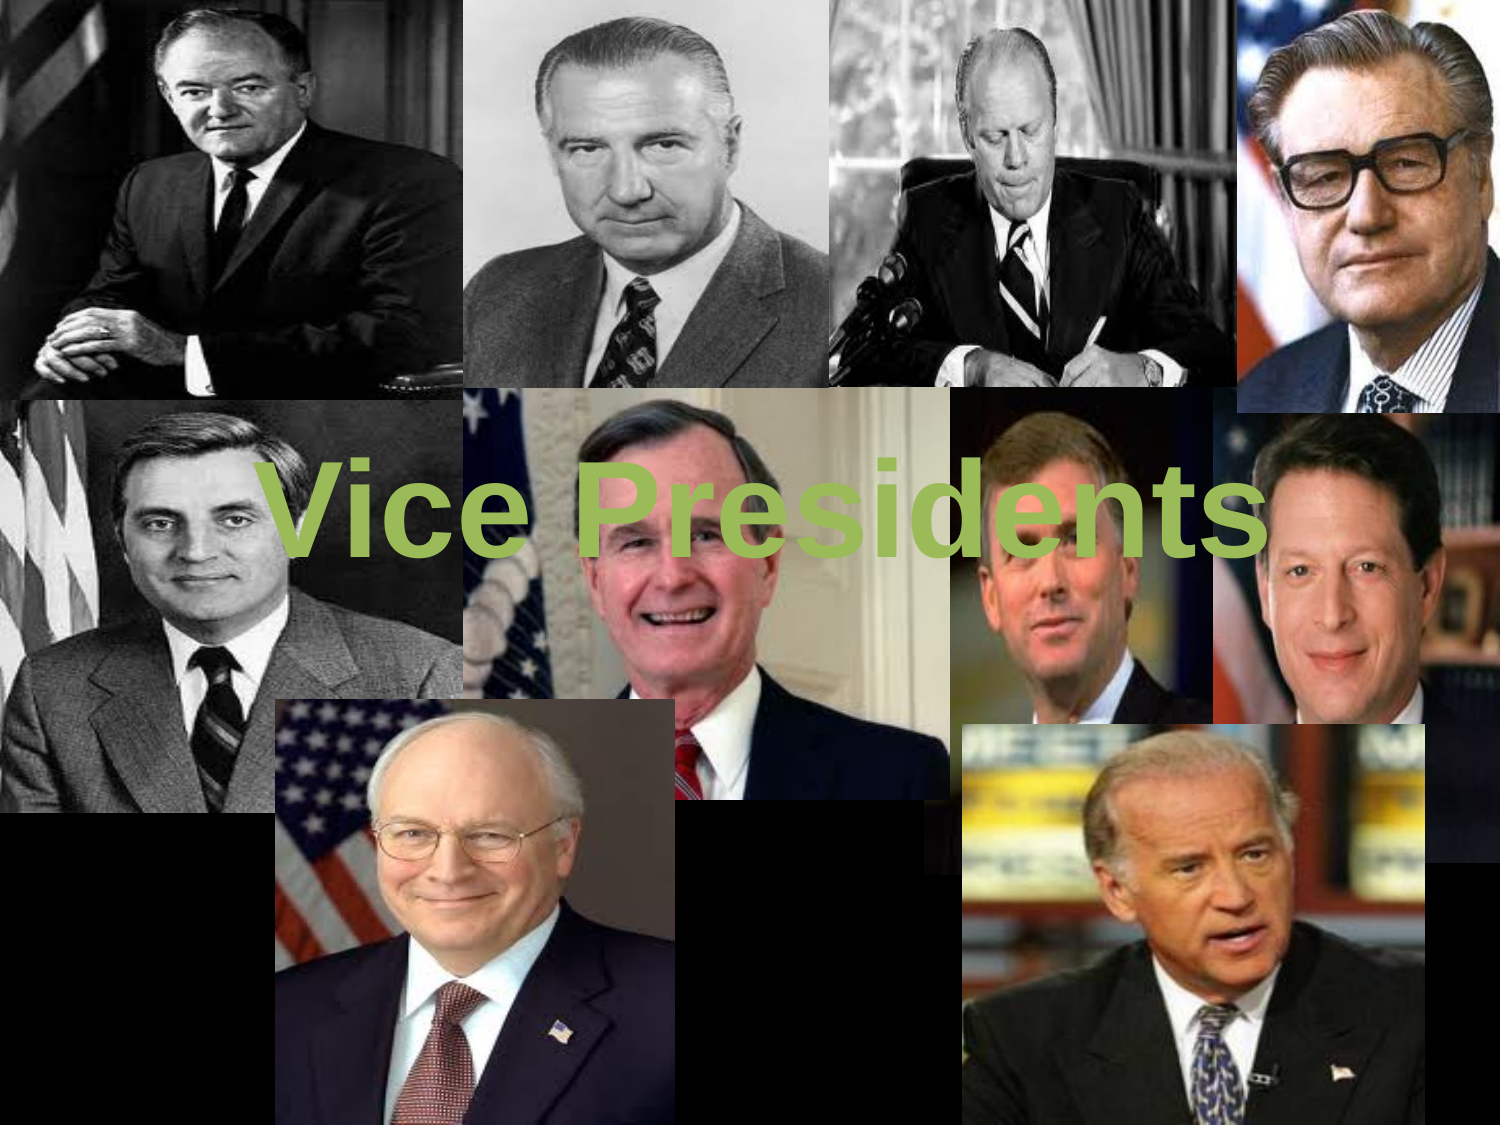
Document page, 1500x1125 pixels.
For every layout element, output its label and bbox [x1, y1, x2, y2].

list [962, 724, 1426, 1125]
picture [0, 0, 1500, 1125]
